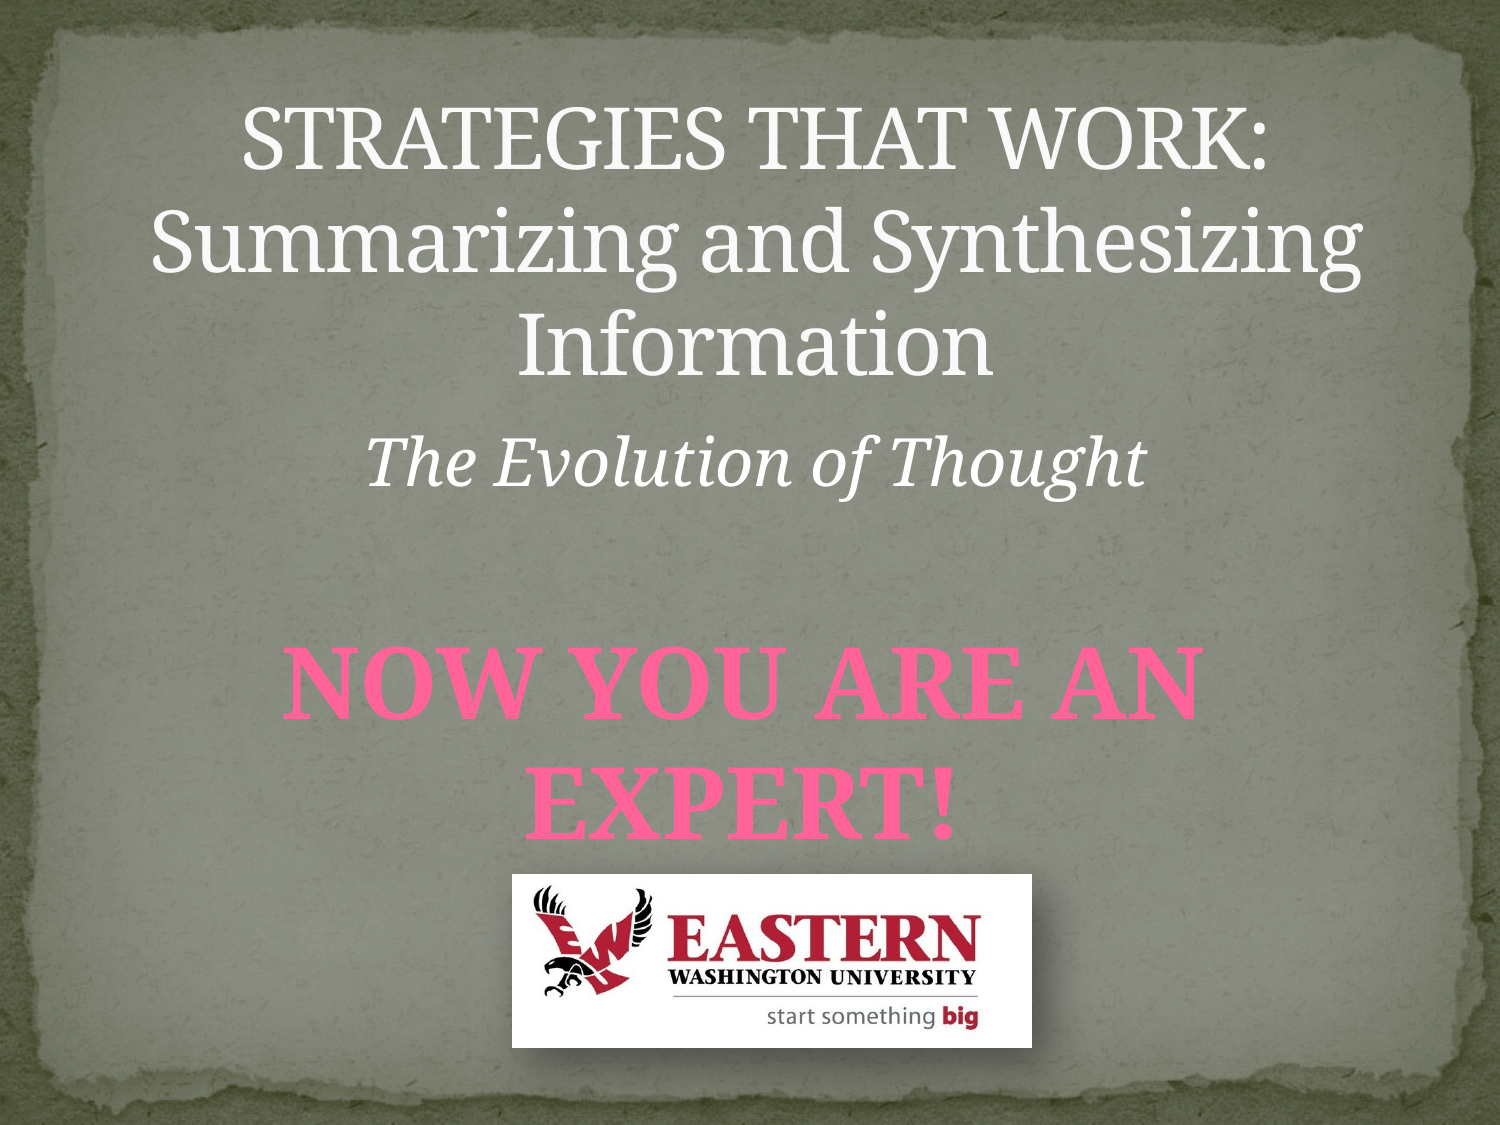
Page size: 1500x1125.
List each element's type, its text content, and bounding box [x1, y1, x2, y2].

text_box Now YOU ARE AN EXPERT! [37, 612, 1450, 868]
text_box Strategies That Work: Summarizing and Synthesizing Information [74, 75, 1438, 400]
text_box The Evolution of Thought [74, 412, 1438, 600]
picture [512, 874, 1032, 1048]
